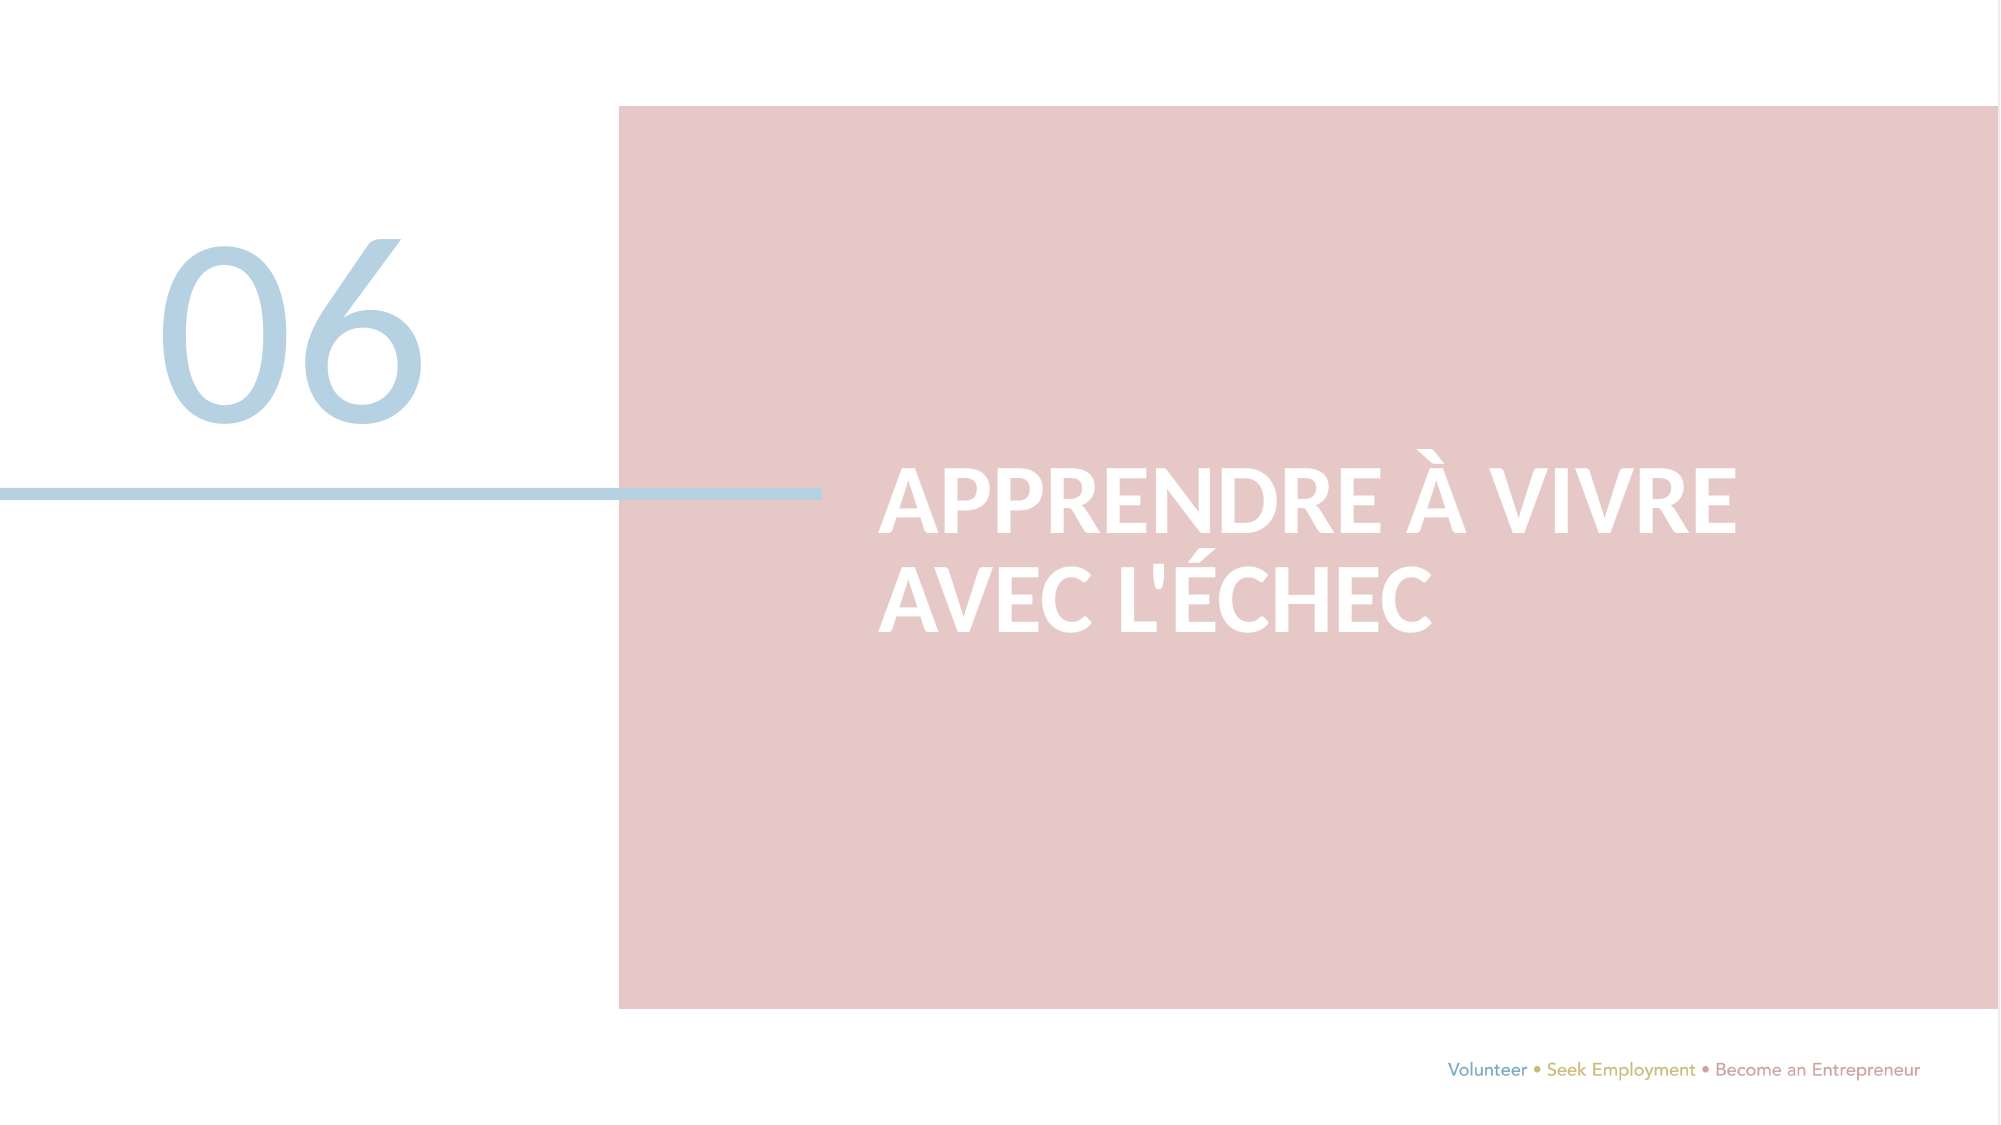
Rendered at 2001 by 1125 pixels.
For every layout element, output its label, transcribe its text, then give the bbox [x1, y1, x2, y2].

picture [1418, 1046, 1971, 1103]
list 06 [141, 180, 481, 277]
list APPRENDRE À VIVRE AVEC L'ÉCHEC [864, 446, 1928, 816]
